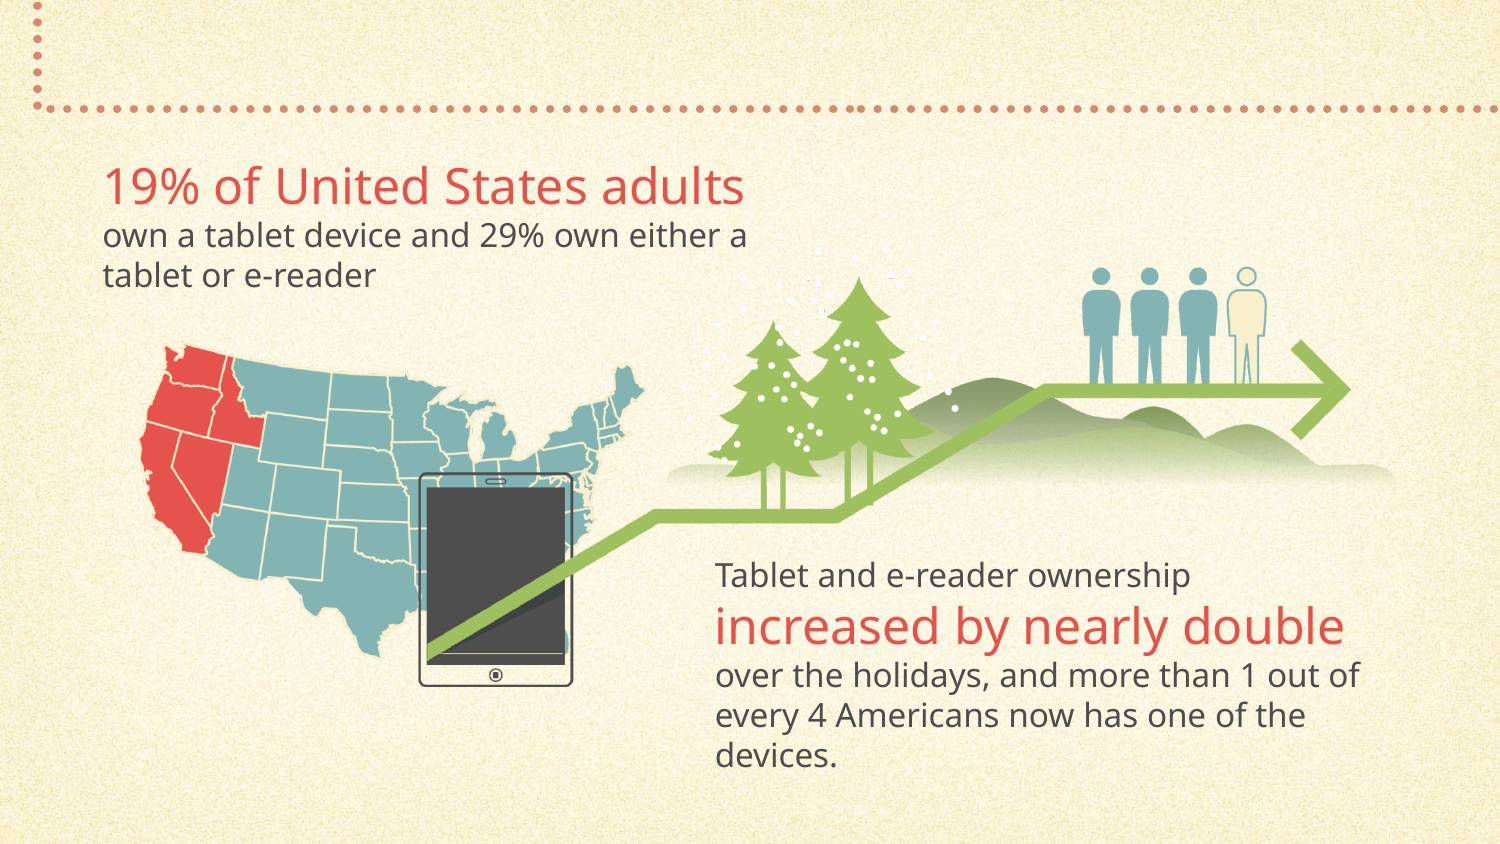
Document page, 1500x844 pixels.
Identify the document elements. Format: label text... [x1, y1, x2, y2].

text_box 19% of United States adults own a tablet device and 29% own either a tablet or e-reader [87, 146, 775, 302]
text_box [37, 0, 1500, 110]
text_box Tablet and e-reader ownership increased by nearly double over the holidays, and more than 1 out of every 4 Americans now has one of the devices. [699, 546, 1425, 782]
picture [0, 0, 1500, 844]
